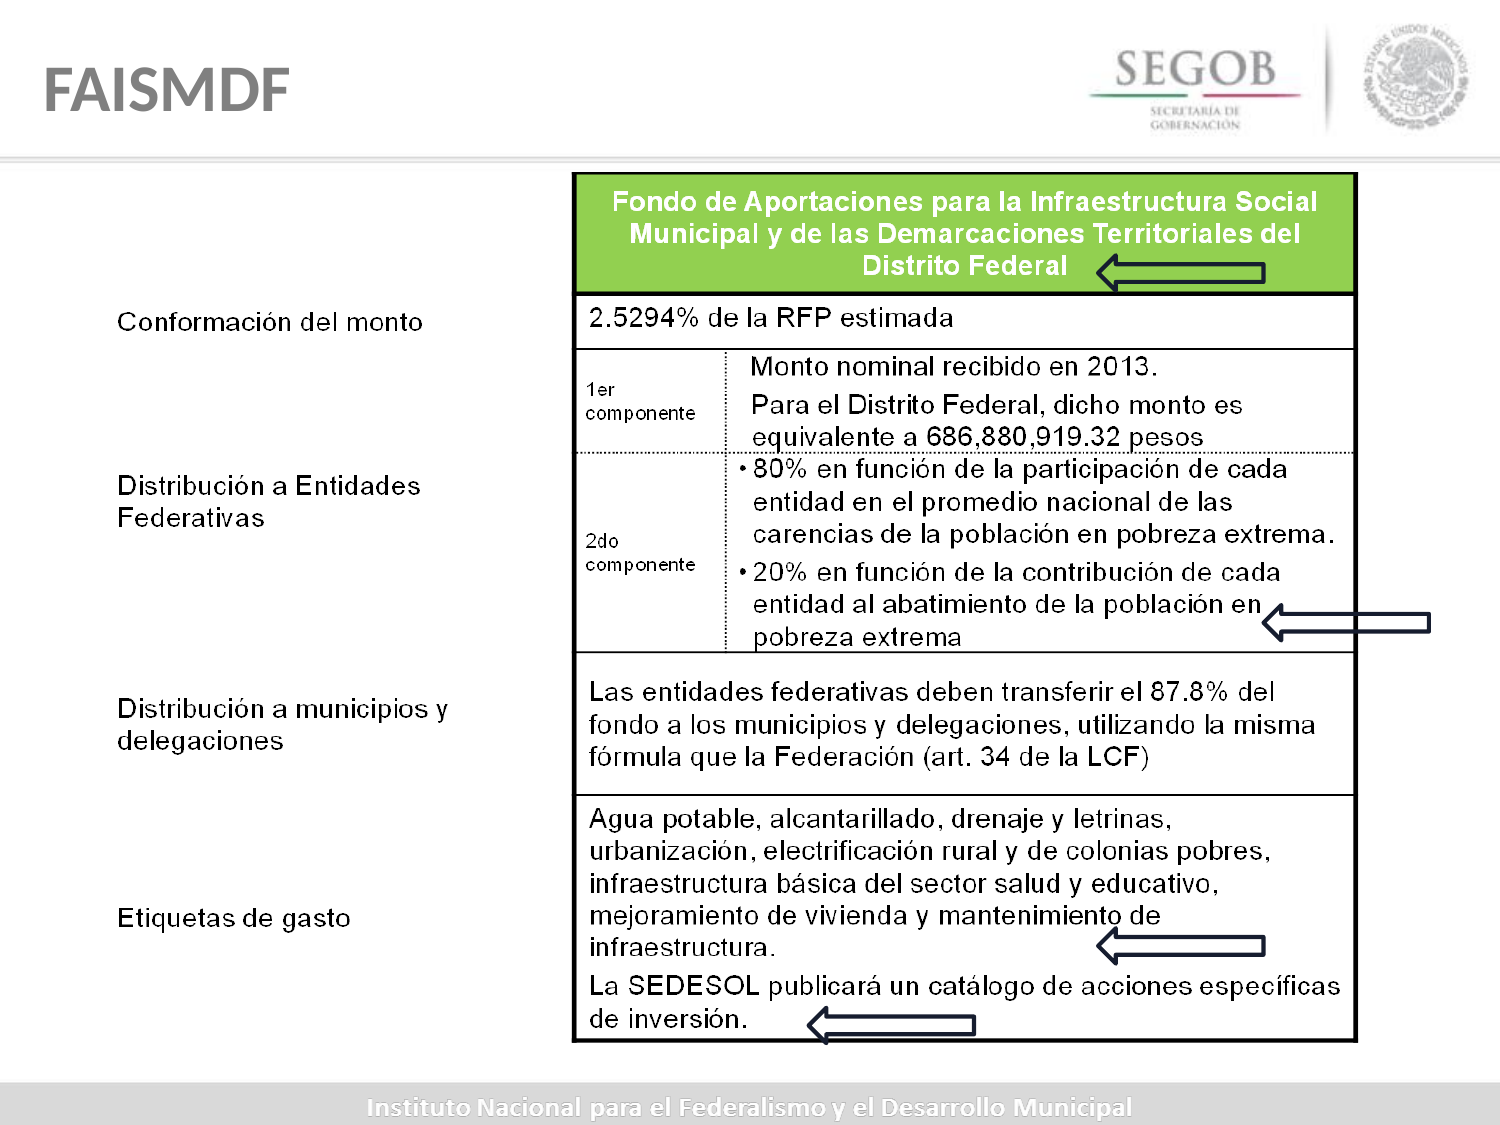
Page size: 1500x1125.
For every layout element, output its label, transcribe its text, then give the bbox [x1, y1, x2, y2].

picture [0, 0, 1500, 1125]
text_box FAISMDF [28, 52, 1046, 132]
text_box [1369, 611, 1431, 634]
